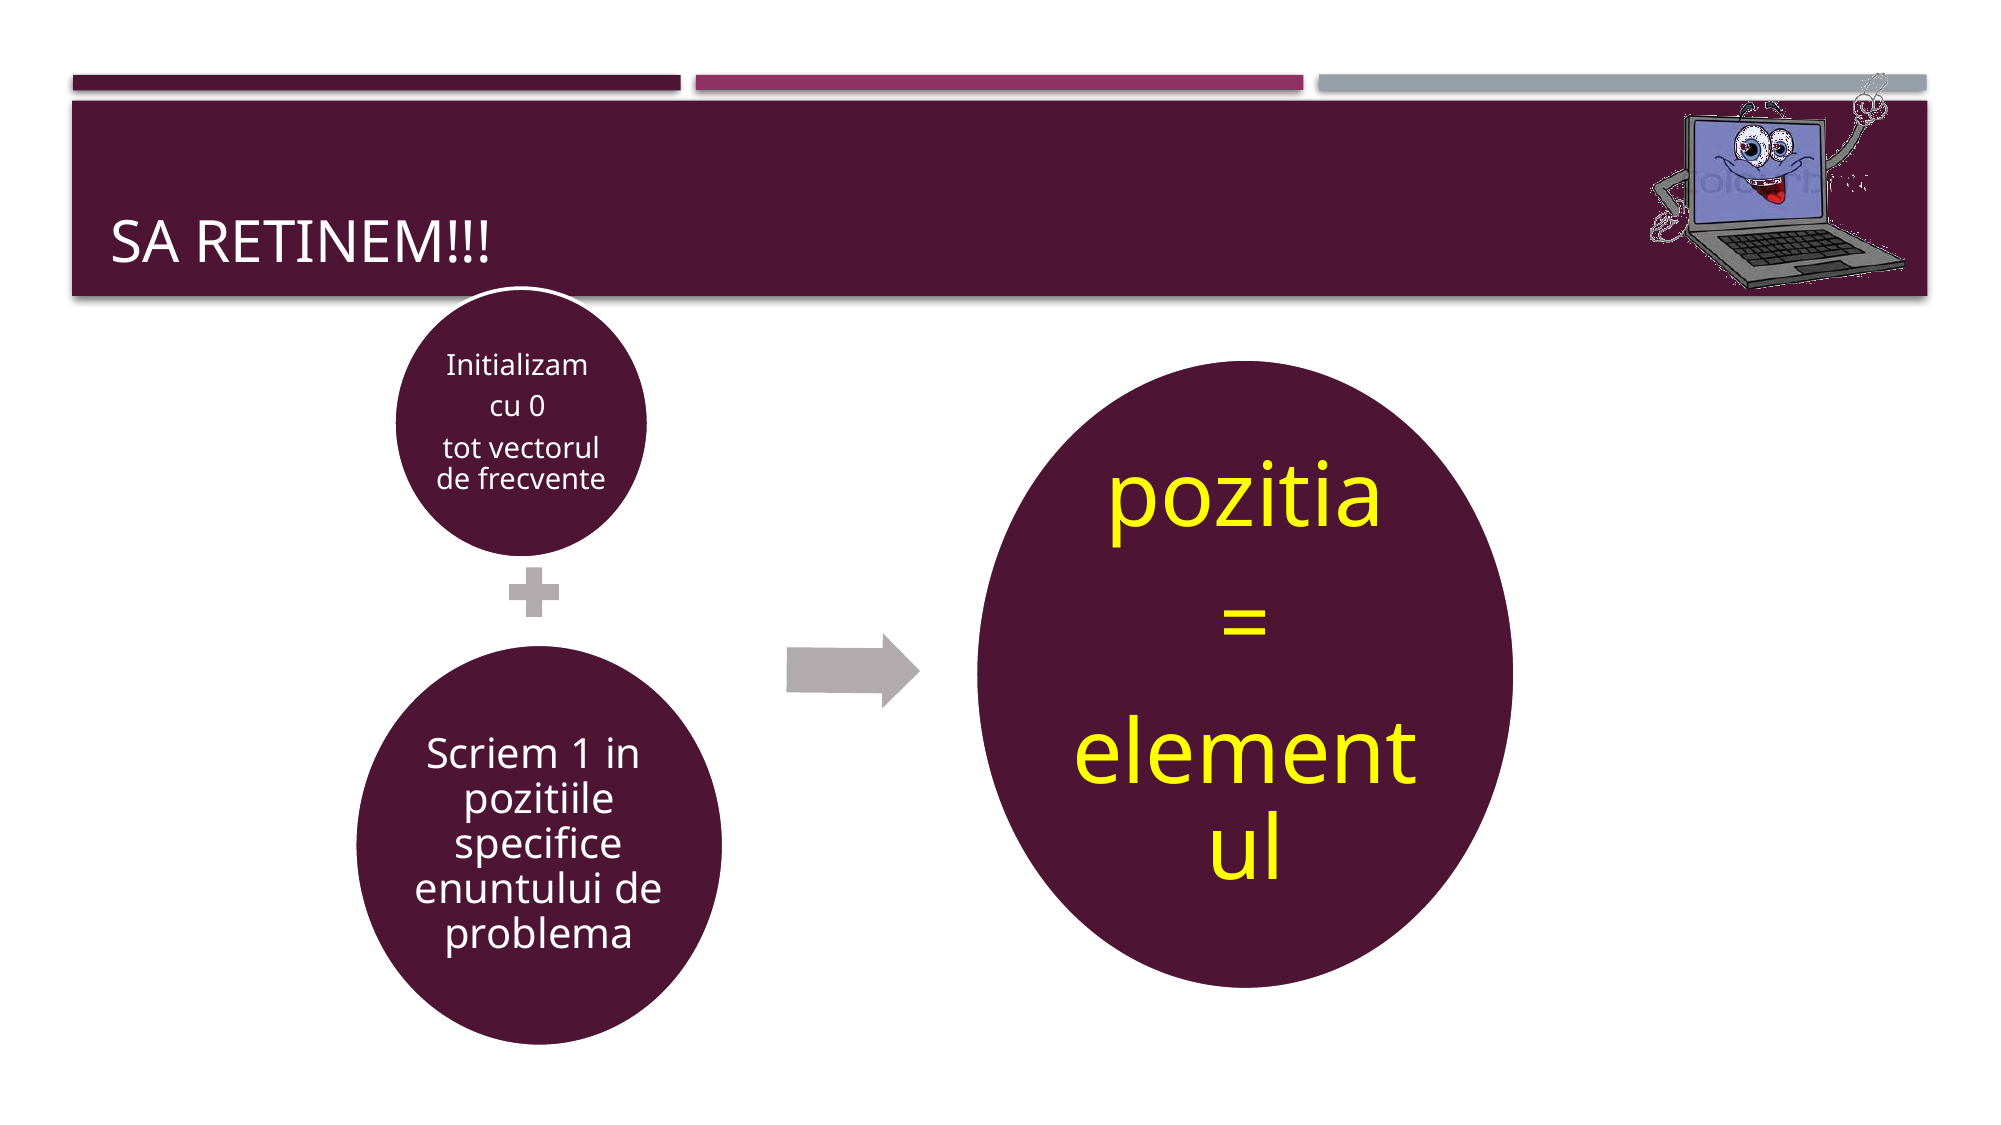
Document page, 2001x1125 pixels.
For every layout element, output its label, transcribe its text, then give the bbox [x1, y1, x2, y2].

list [94, 287, 1906, 1062]
picture [1649, 73, 1906, 289]
title Sa retinem!!! [95, 115, 1644, 282]
